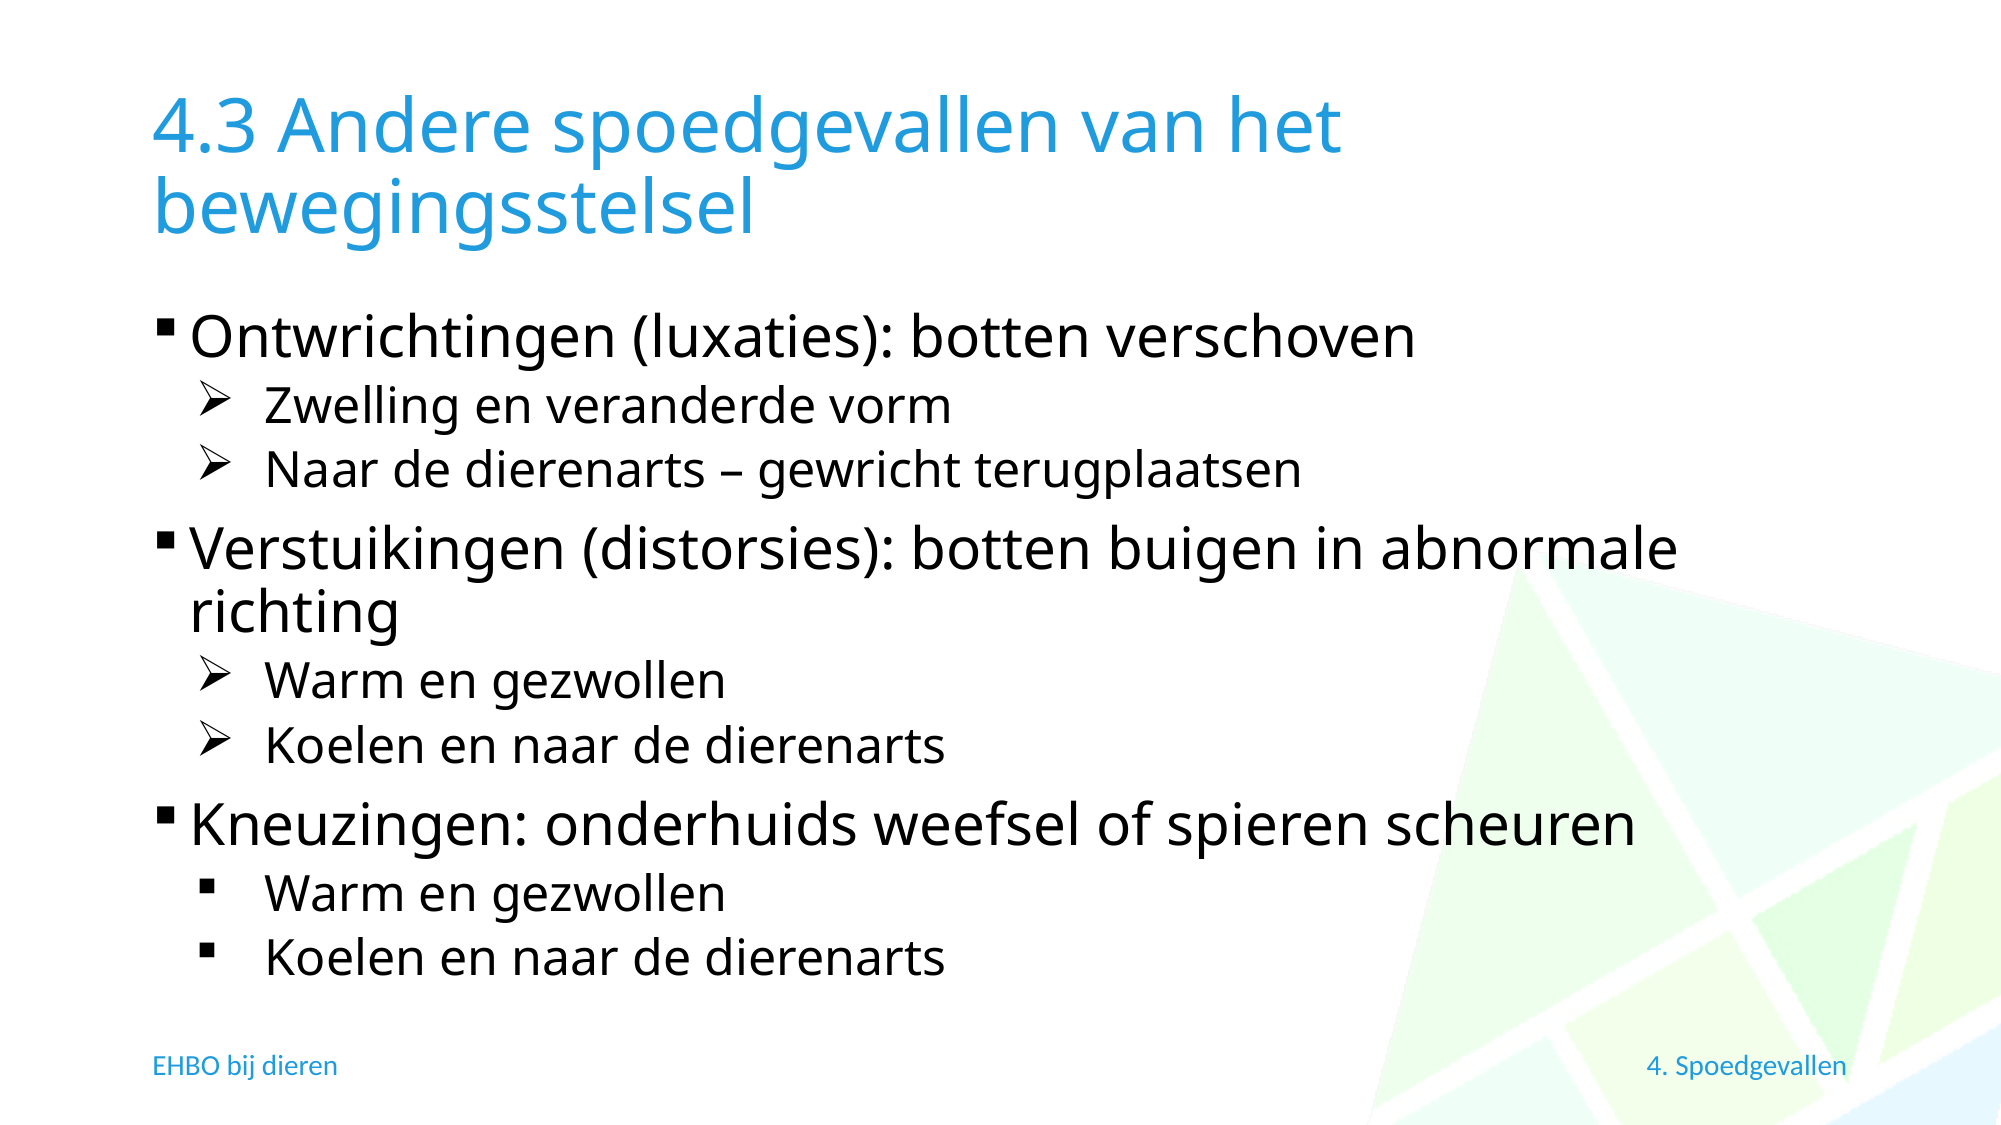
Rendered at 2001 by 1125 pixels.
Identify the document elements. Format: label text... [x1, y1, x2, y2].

list Ontwrichtingen (luxaties): botten verschoven Zwelling en veranderde vorm Naar de dierenarts – gewricht terugplaatsen Verstuikingen (distorsies): botten buigen in abnormale richting Warm en gezwollen Koelen en naar de dierenarts Kneuzingen: onderhuids weefsel of spieren scheuren Warm en gezwollen Koelen en naar de dierenarts [137, 299, 1863, 1014]
title 4.3 Andere spoedgevallen van het bewegingsstelsel [137, 59, 1945, 278]
list EHBO bij dieren [137, 1042, 588, 1103]
list 4. Spoedgevallen [1412, 1042, 1863, 1103]
